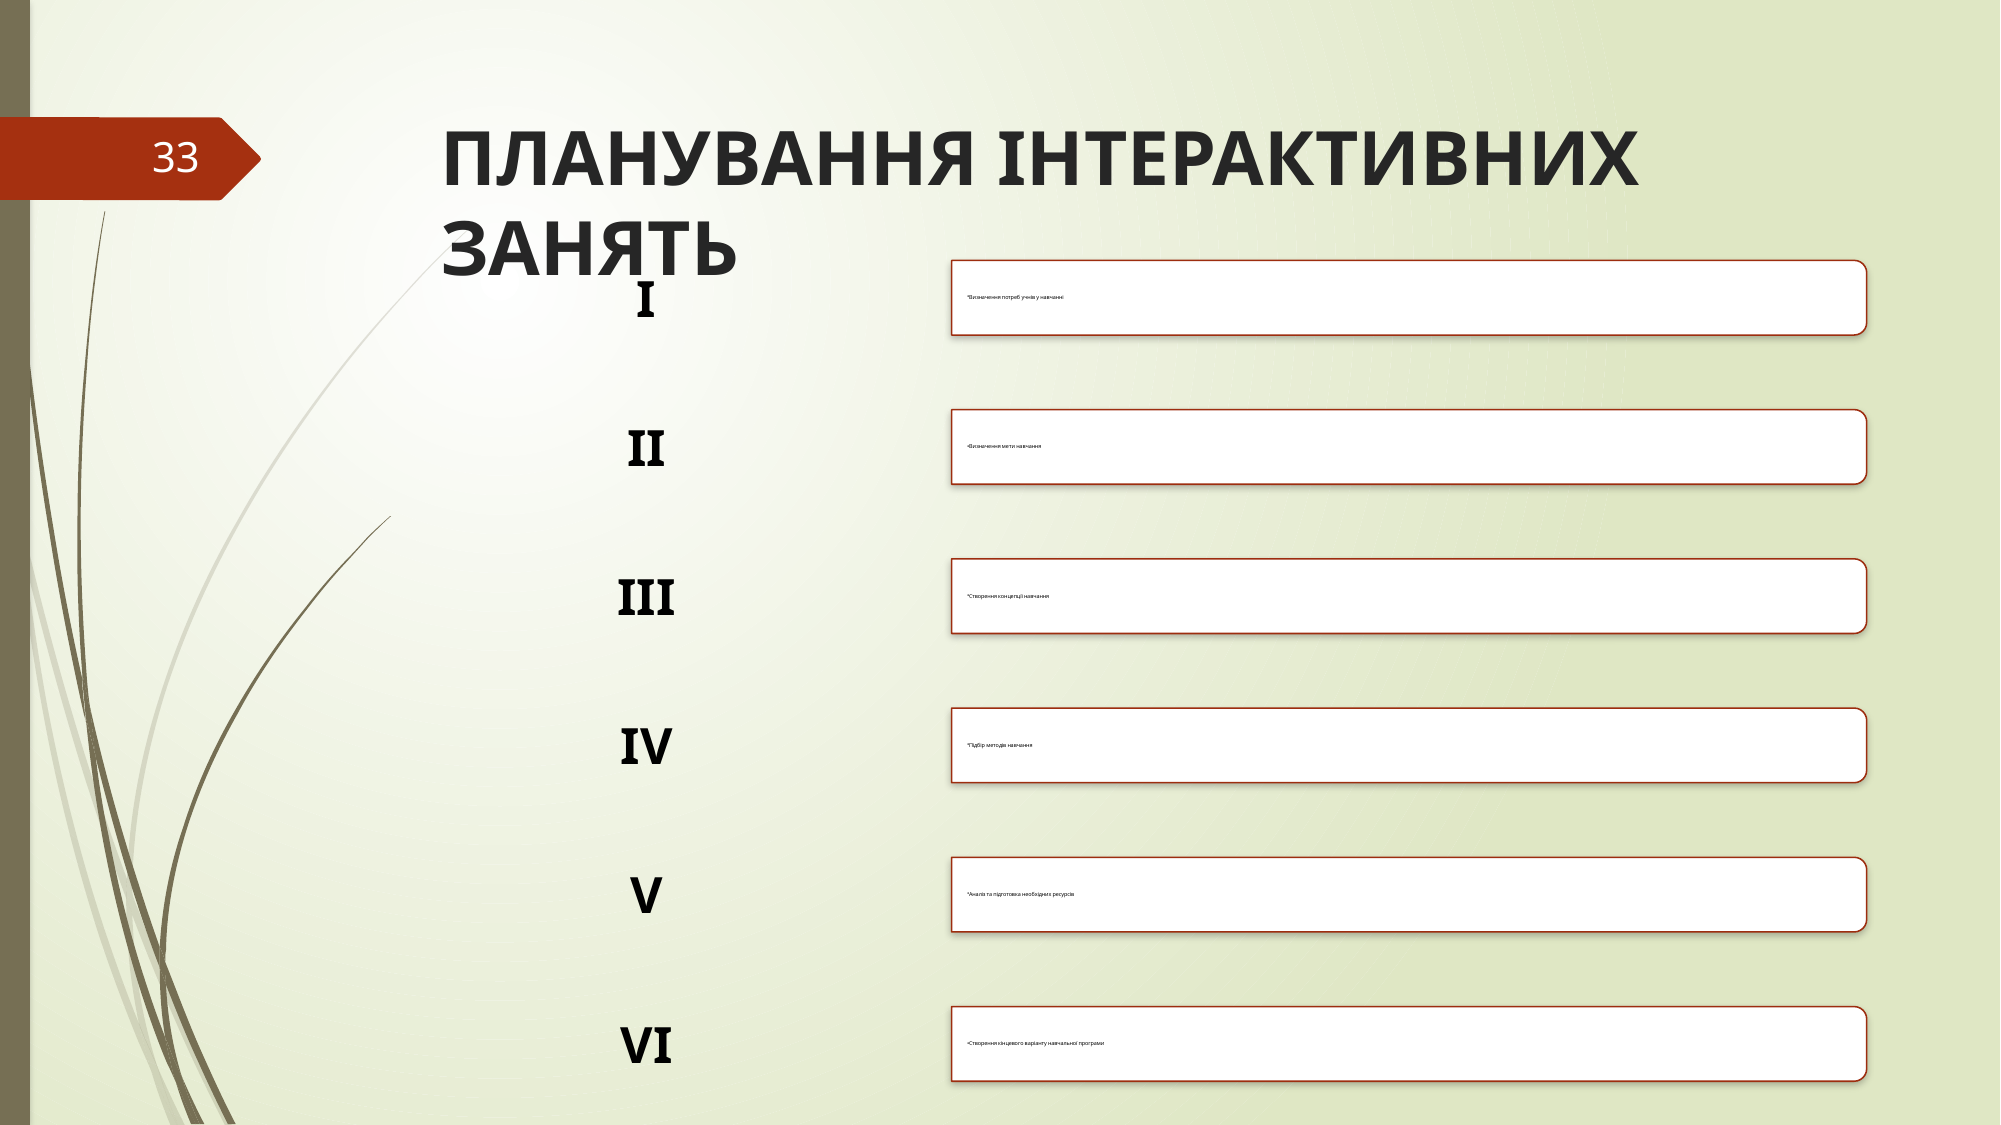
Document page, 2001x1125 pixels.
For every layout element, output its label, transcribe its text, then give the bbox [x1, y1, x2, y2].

title ПЛАНУВАННЯ ІНТЕРАКТИВНИХ ЗАНЯТЬ [425, 102, 1888, 219]
slide_number 33 [87, 129, 216, 190]
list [341, 260, 1867, 1082]
